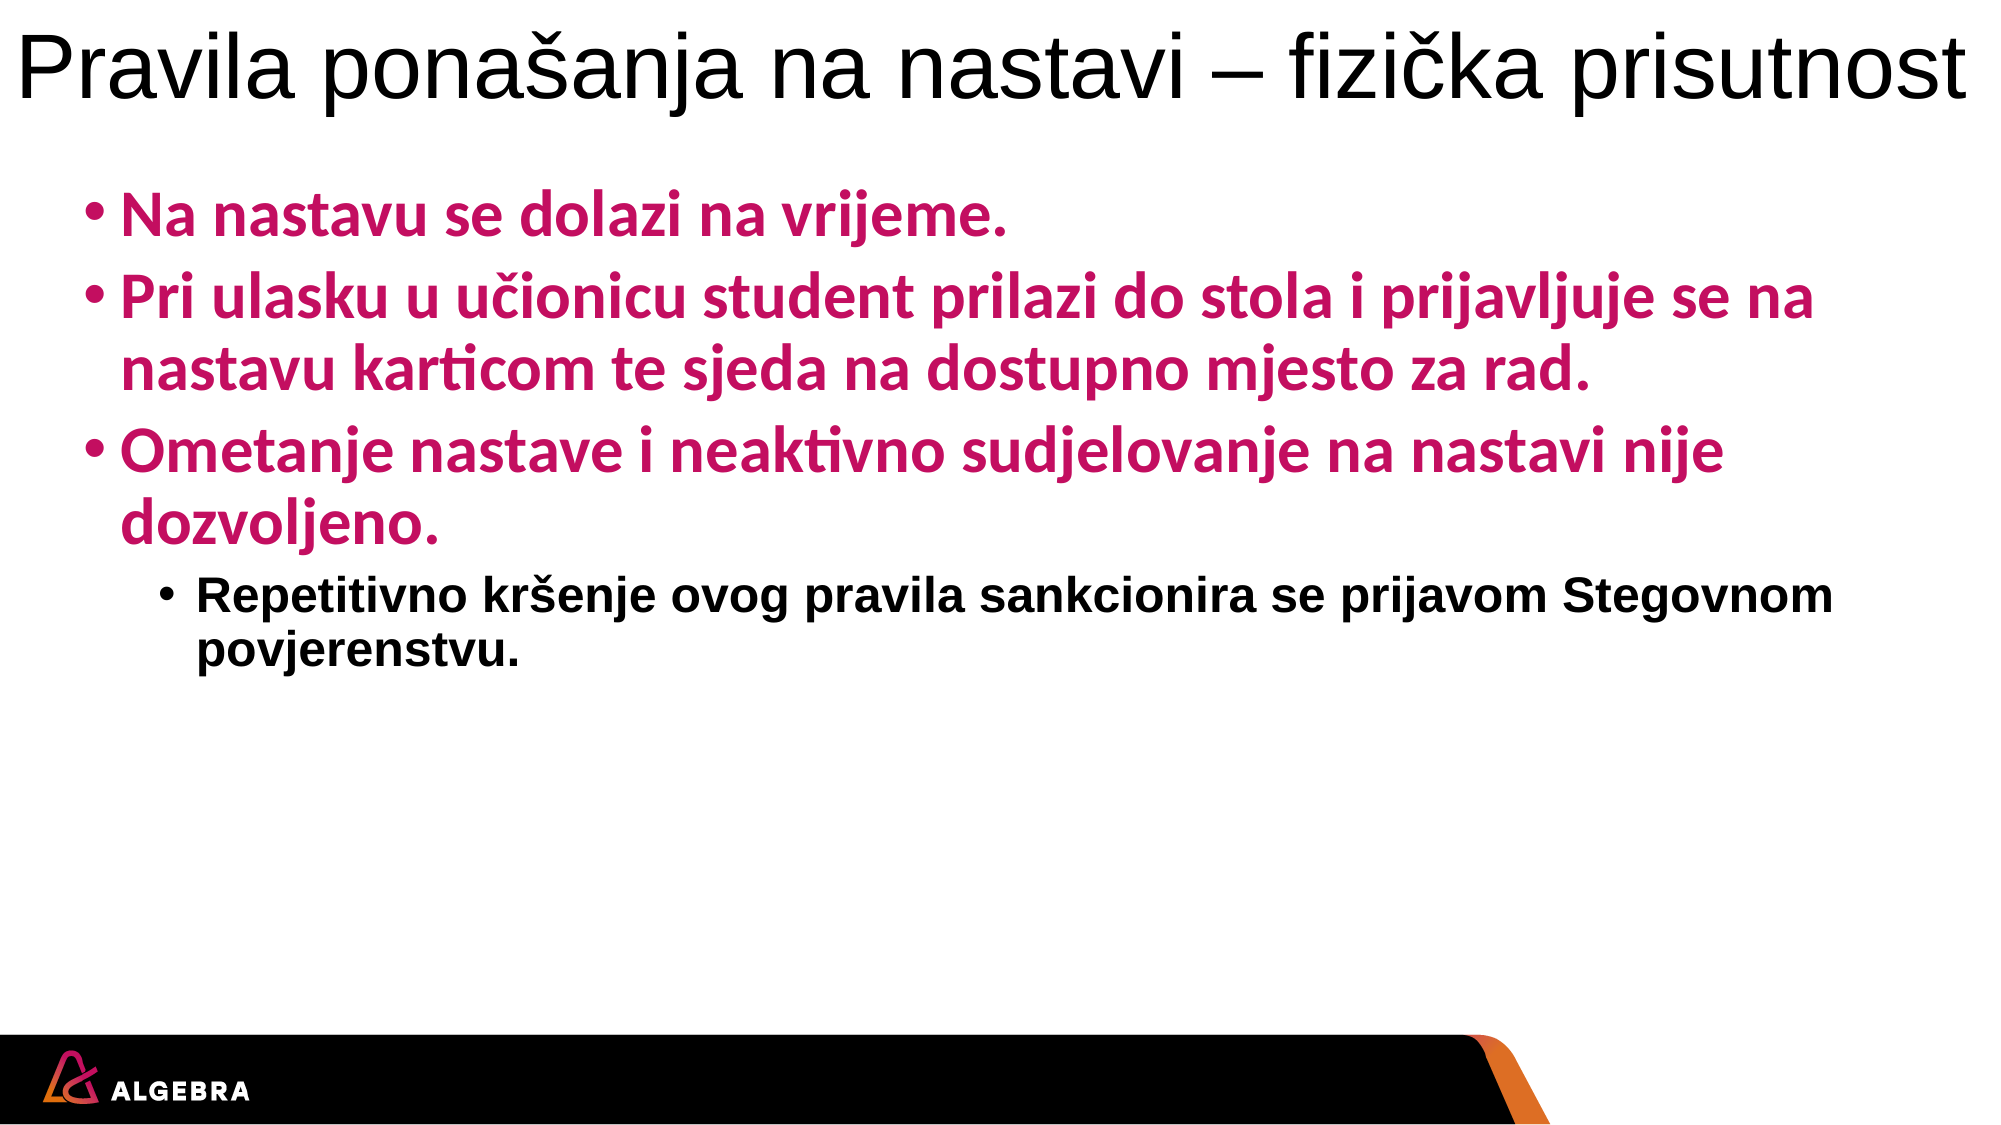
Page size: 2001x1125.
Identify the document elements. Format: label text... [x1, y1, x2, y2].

list Na nastavu se dolazi na vrijeme. Pri ulasku u učionicu student prilazi do stola i prijavljuje se na nastavu karticom te sjeda na dostupno mjesto za rad. Ometanje nastave i neaktivno sudjelovanje na nastavi nije dozvoljeno. Repetitivno kršenje ovog pravila sankcionira se prijavom Stegovnom povjerenstvu. [30, 171, 1979, 852]
picture [0, 1034, 1733, 1125]
title Pravila ponašanja na nastavi – fizička prisutnost [0, 0, 2000, 138]
